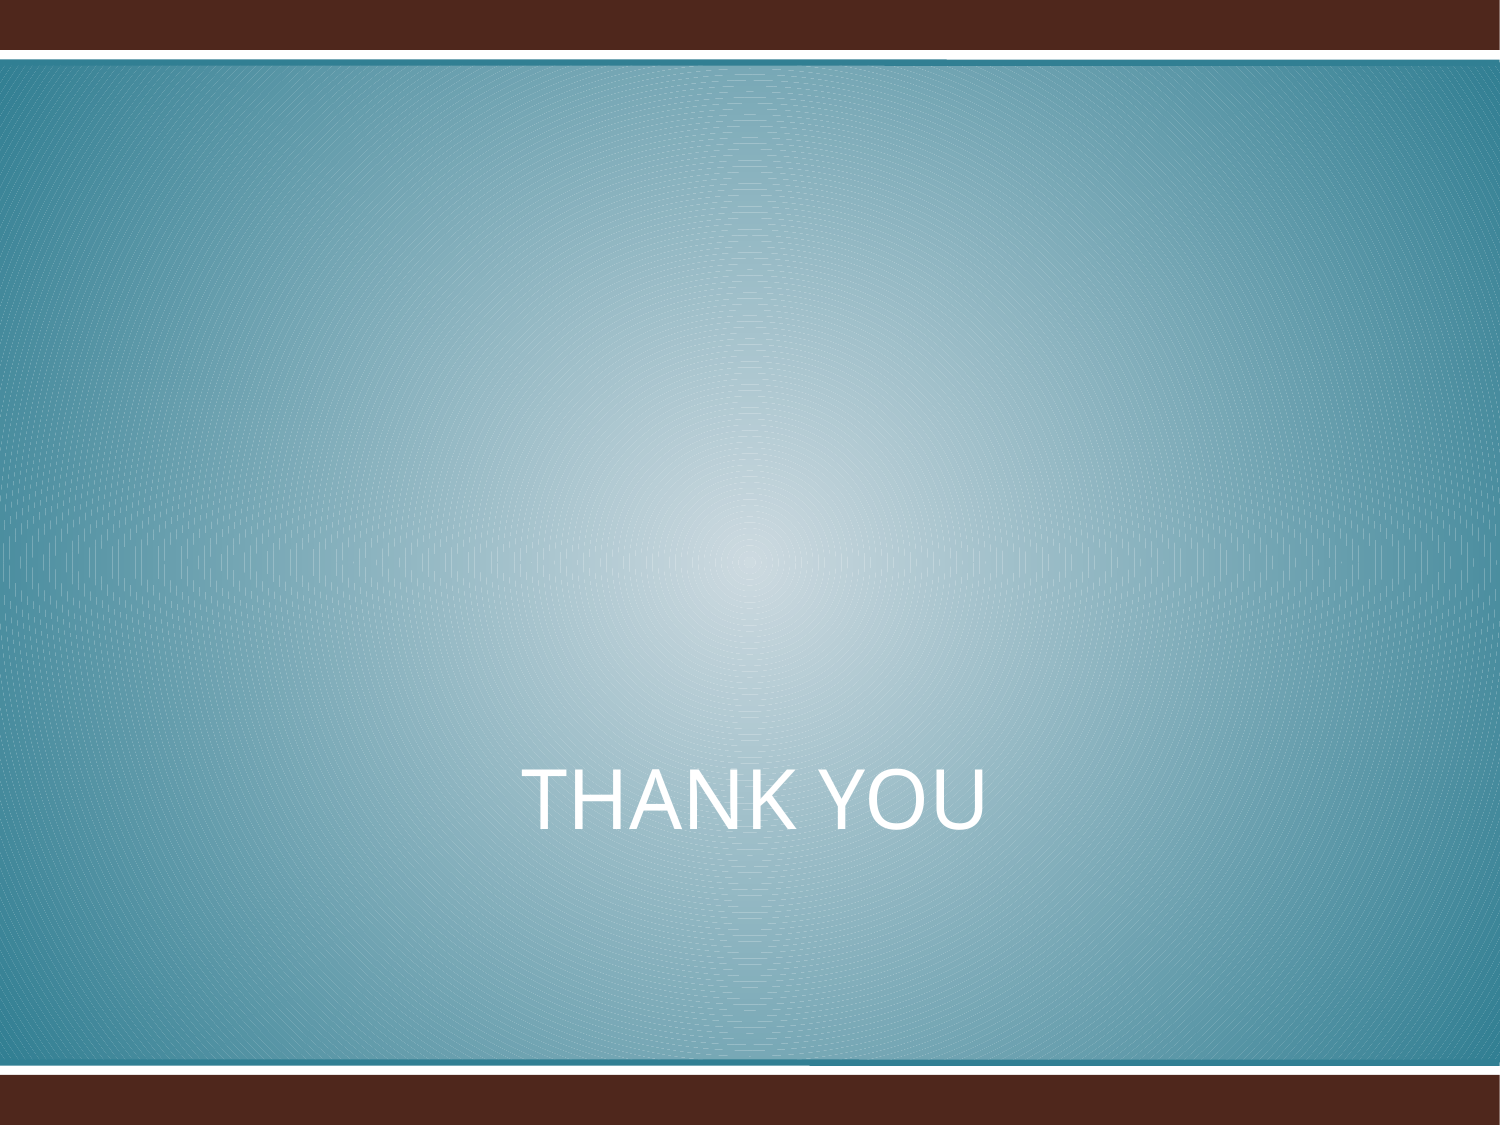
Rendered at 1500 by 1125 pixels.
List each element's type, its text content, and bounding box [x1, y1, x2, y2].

title THANK YOU [118, 739, 1394, 963]
